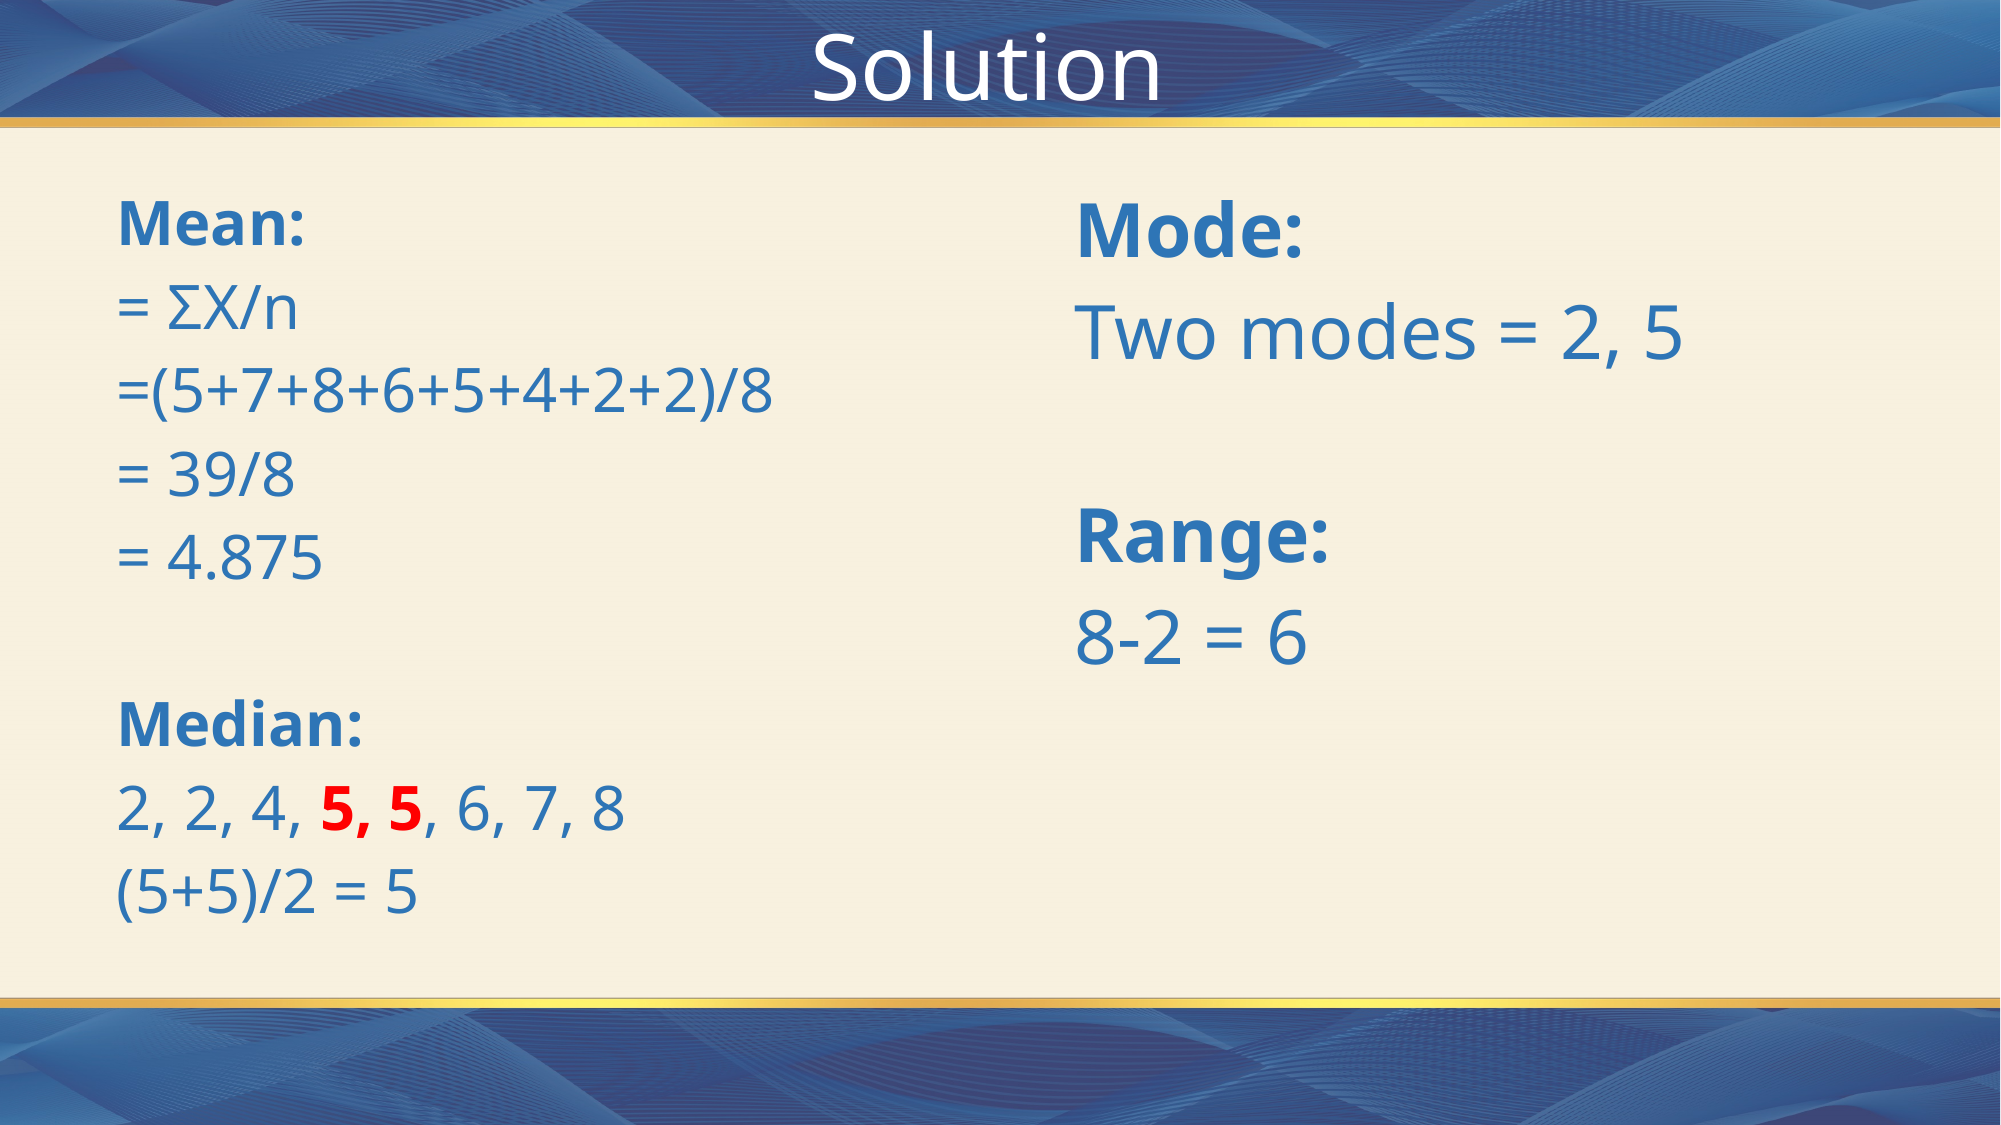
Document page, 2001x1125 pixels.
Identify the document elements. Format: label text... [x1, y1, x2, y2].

title Solution [137, 7, 1863, 136]
text_box Mode: Two modes = 2, 5 Range: 8-2 = 6 [1059, 185, 1863, 936]
picture [0, 0, 2001, 1125]
